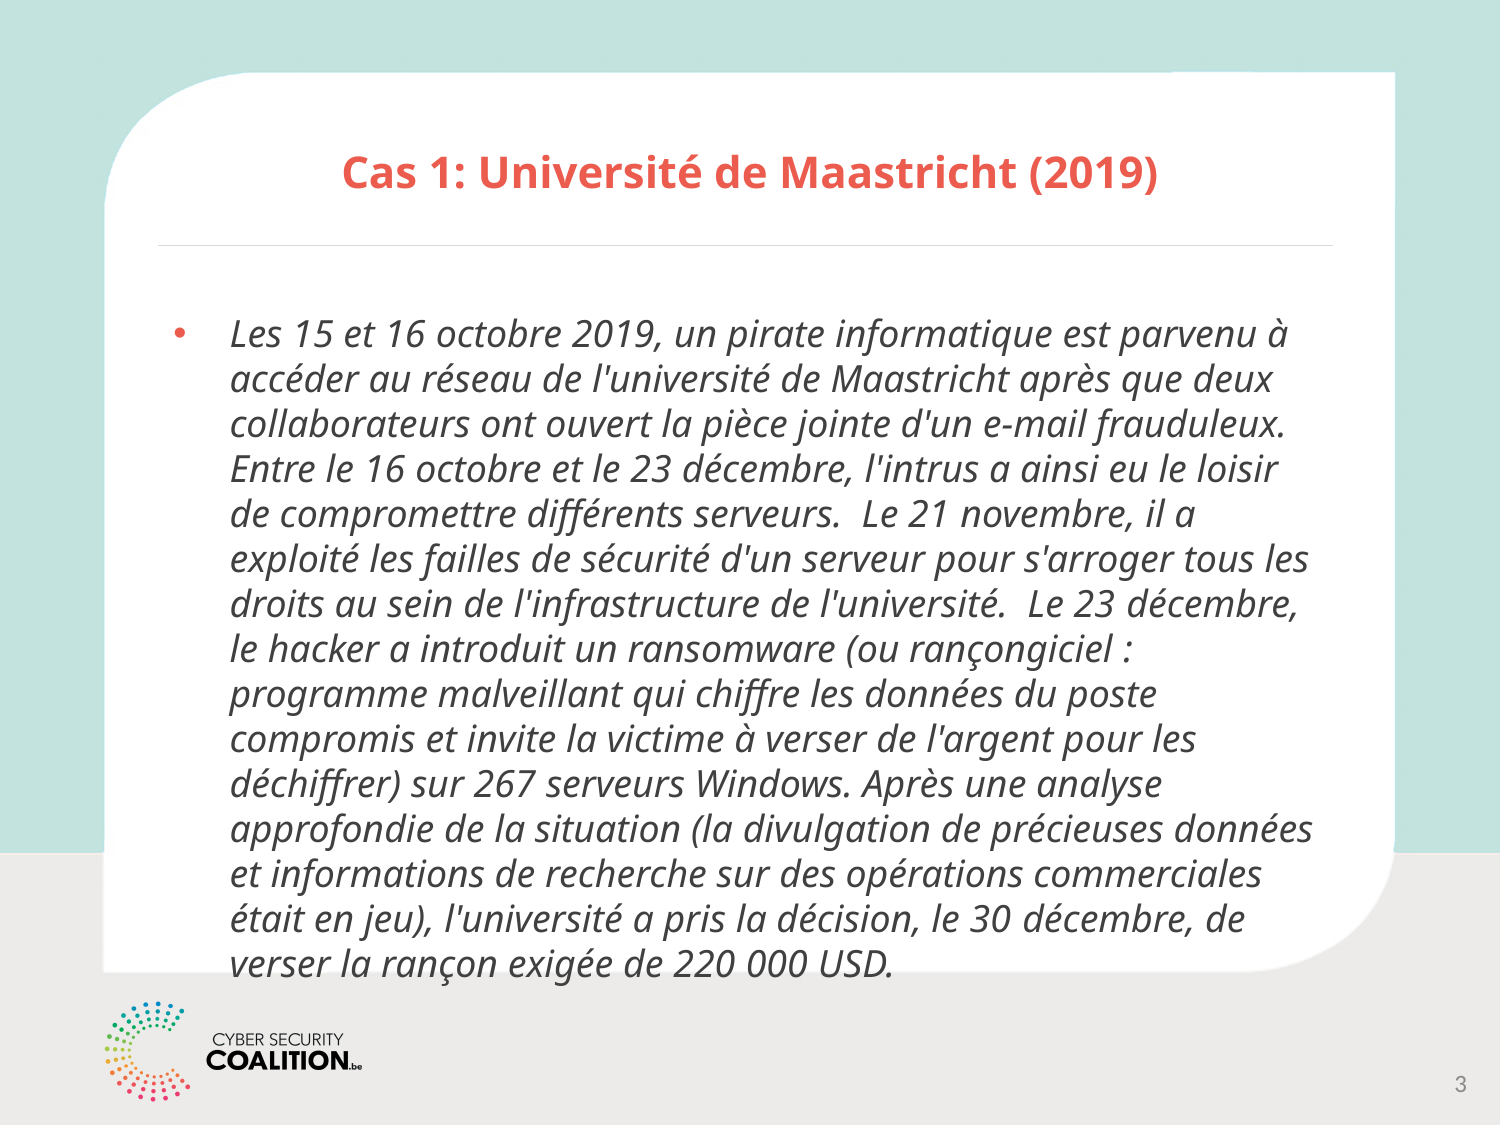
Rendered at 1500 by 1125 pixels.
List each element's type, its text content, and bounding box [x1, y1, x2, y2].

picture [0, 0, 1500, 1125]
list Les 15 et 16 octobre 2019, un pirate informatique est parvenu à accéder au réseau de l'université de Maastricht après que deux collaborateurs ont ouvert la pièce jointe d'un e-mail frauduleux. Entre le 16 octobre et le 23 décembre, l'intrus a ainsi eu le loisir de compromettre différents serveurs. Le 21 novembre, il a exploité les failles de sécurité d'un serveur pour s'arroger tous les droits au sein de l'infrastructure de l'université. Le 23 décembre, le hacker a introduit un ransomware (ou rançongiciel : programme malveillant qui chiffre les données du poste compromis et invite la victime à verser de l'argent pour les déchiffrer) sur 267 serveurs Windows. Après une analyse approfondie de la situation (la divulgation de précieuses données et informations de recherche sur des opérations commerciales était en jeu), l'université a pris la décision, le 30 décembre, de verser la rançon exigée de 220 000 USD. [158, 302, 1334, 911]
title Cas 1: Université de Maastricht (2019) [261, 77, 1239, 265]
slide_number 3 [1425, 1052, 1497, 1112]
